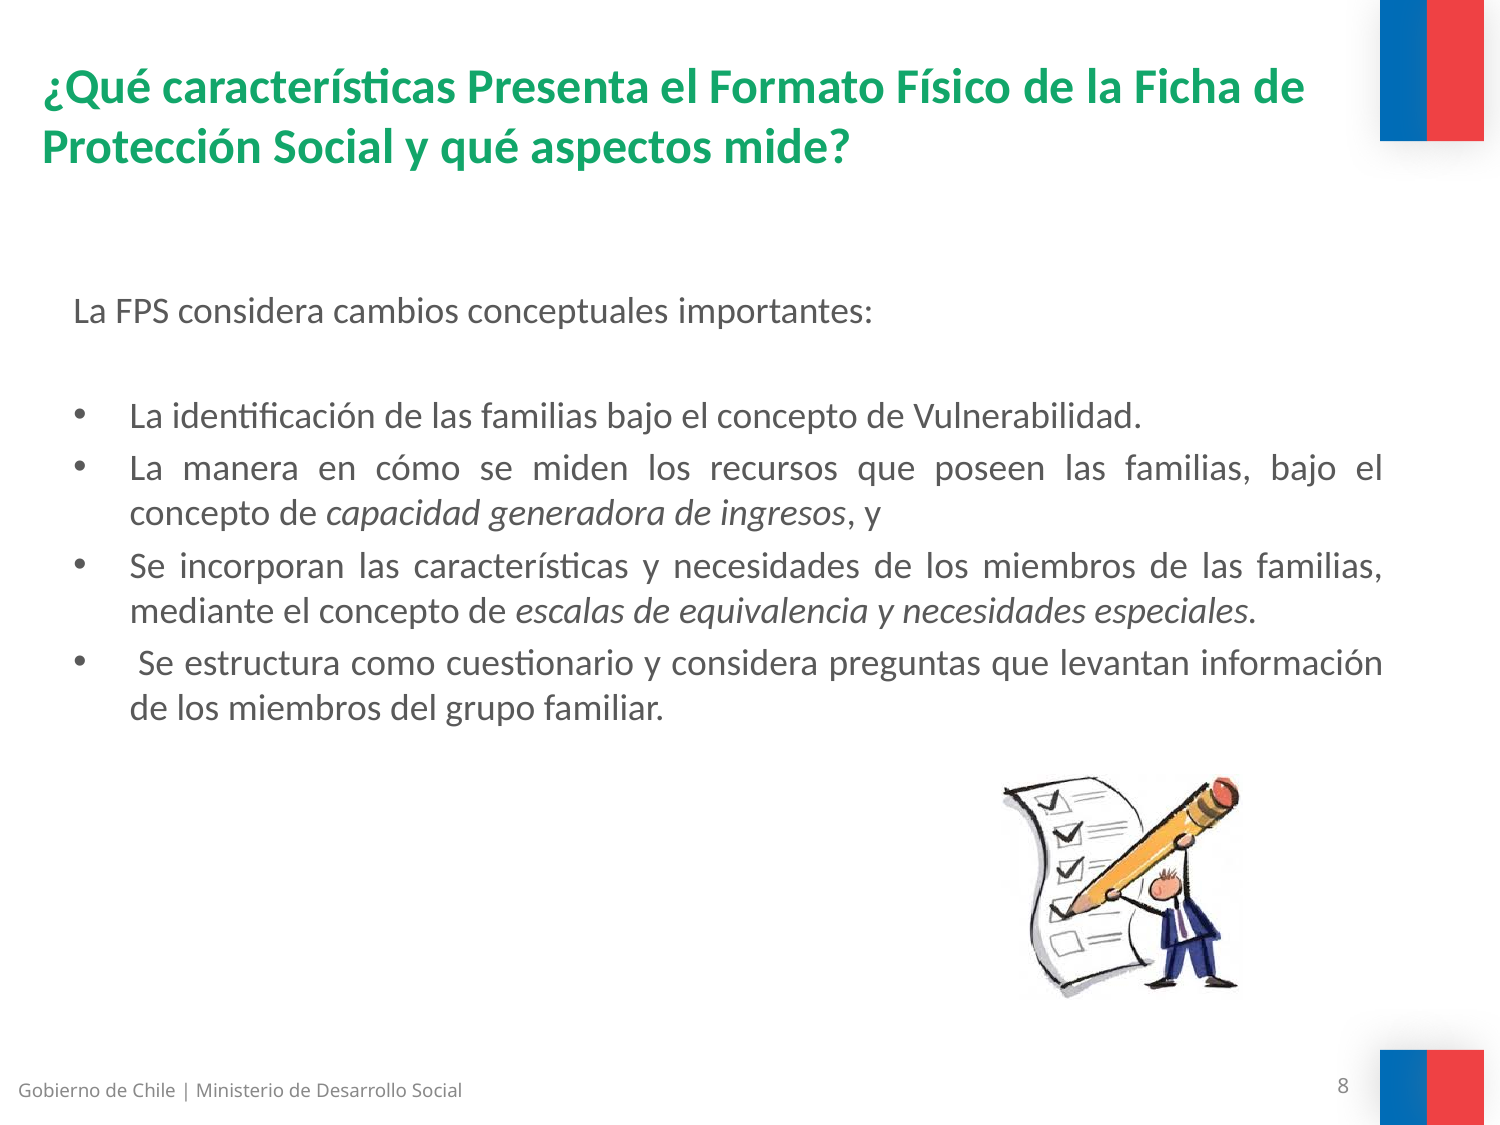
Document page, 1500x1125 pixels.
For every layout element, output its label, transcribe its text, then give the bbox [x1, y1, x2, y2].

list La FPS considera cambios conceptuales importantes: La identificación de las familias bajo el concepto de Vulnerabilidad. La manera en cómo se miden los recursos que poseen las familias, bajo el concepto de capacidad generadora de ingresos, y Se incorporan las características y necesidades de los miembros de las familias, mediante el concepto de escalas de equivalencia y necesidades especiales. Se estructura como cuestionario y considera preguntas que levantan información de los miembros del grupo familiar. [58, 184, 1400, 1000]
slide_number 8 [1014, 1070, 1365, 1103]
title ¿Qué características Presenta el Formato Físico de la Ficha de Protección Social y qué aspectos mide? [26, 45, 1367, 123]
footer Gobierno de Chile | Ministerio de Desarrollo Social [3, 1070, 609, 1112]
picture [1001, 774, 1243, 1000]
